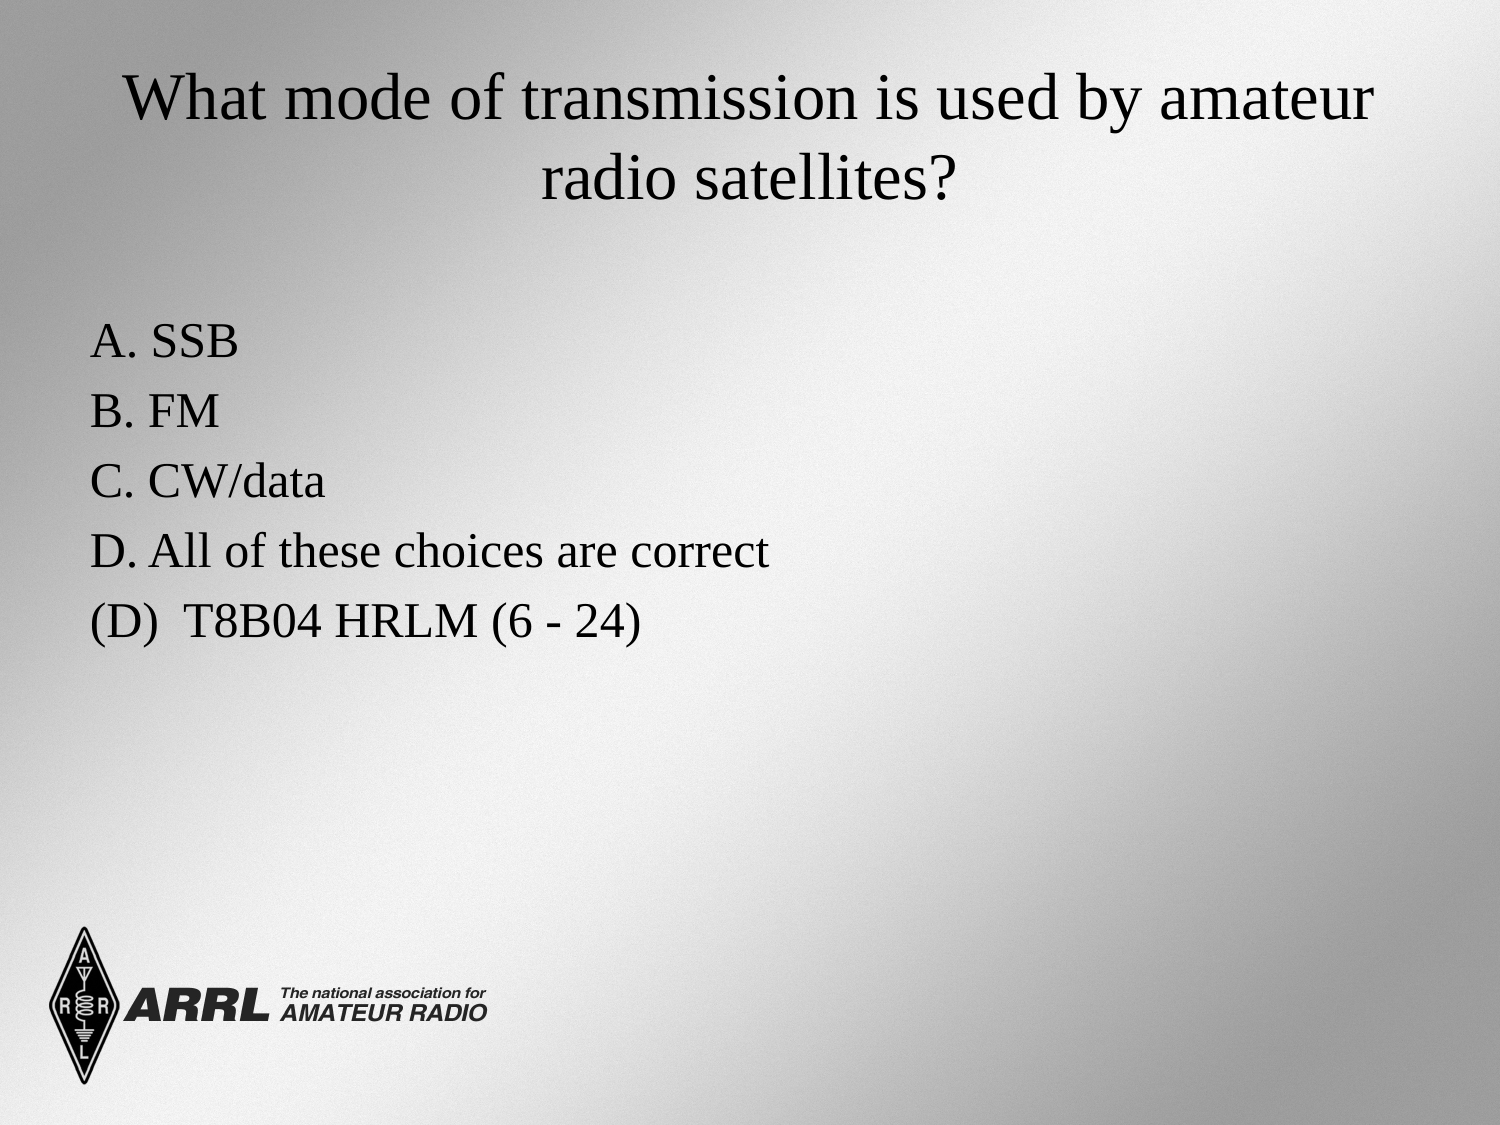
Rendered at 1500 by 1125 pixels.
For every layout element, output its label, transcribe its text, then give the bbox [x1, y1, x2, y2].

list A. SSB B. FM C. CW/data D. All of these choices are correct (D) T8B04 HRLM (6 - 24) [75, 299, 1425, 1005]
title What mode of transmission is used by amateur radio satellites? [75, 45, 1425, 233]
picture [0, 0, 1500, 1125]
